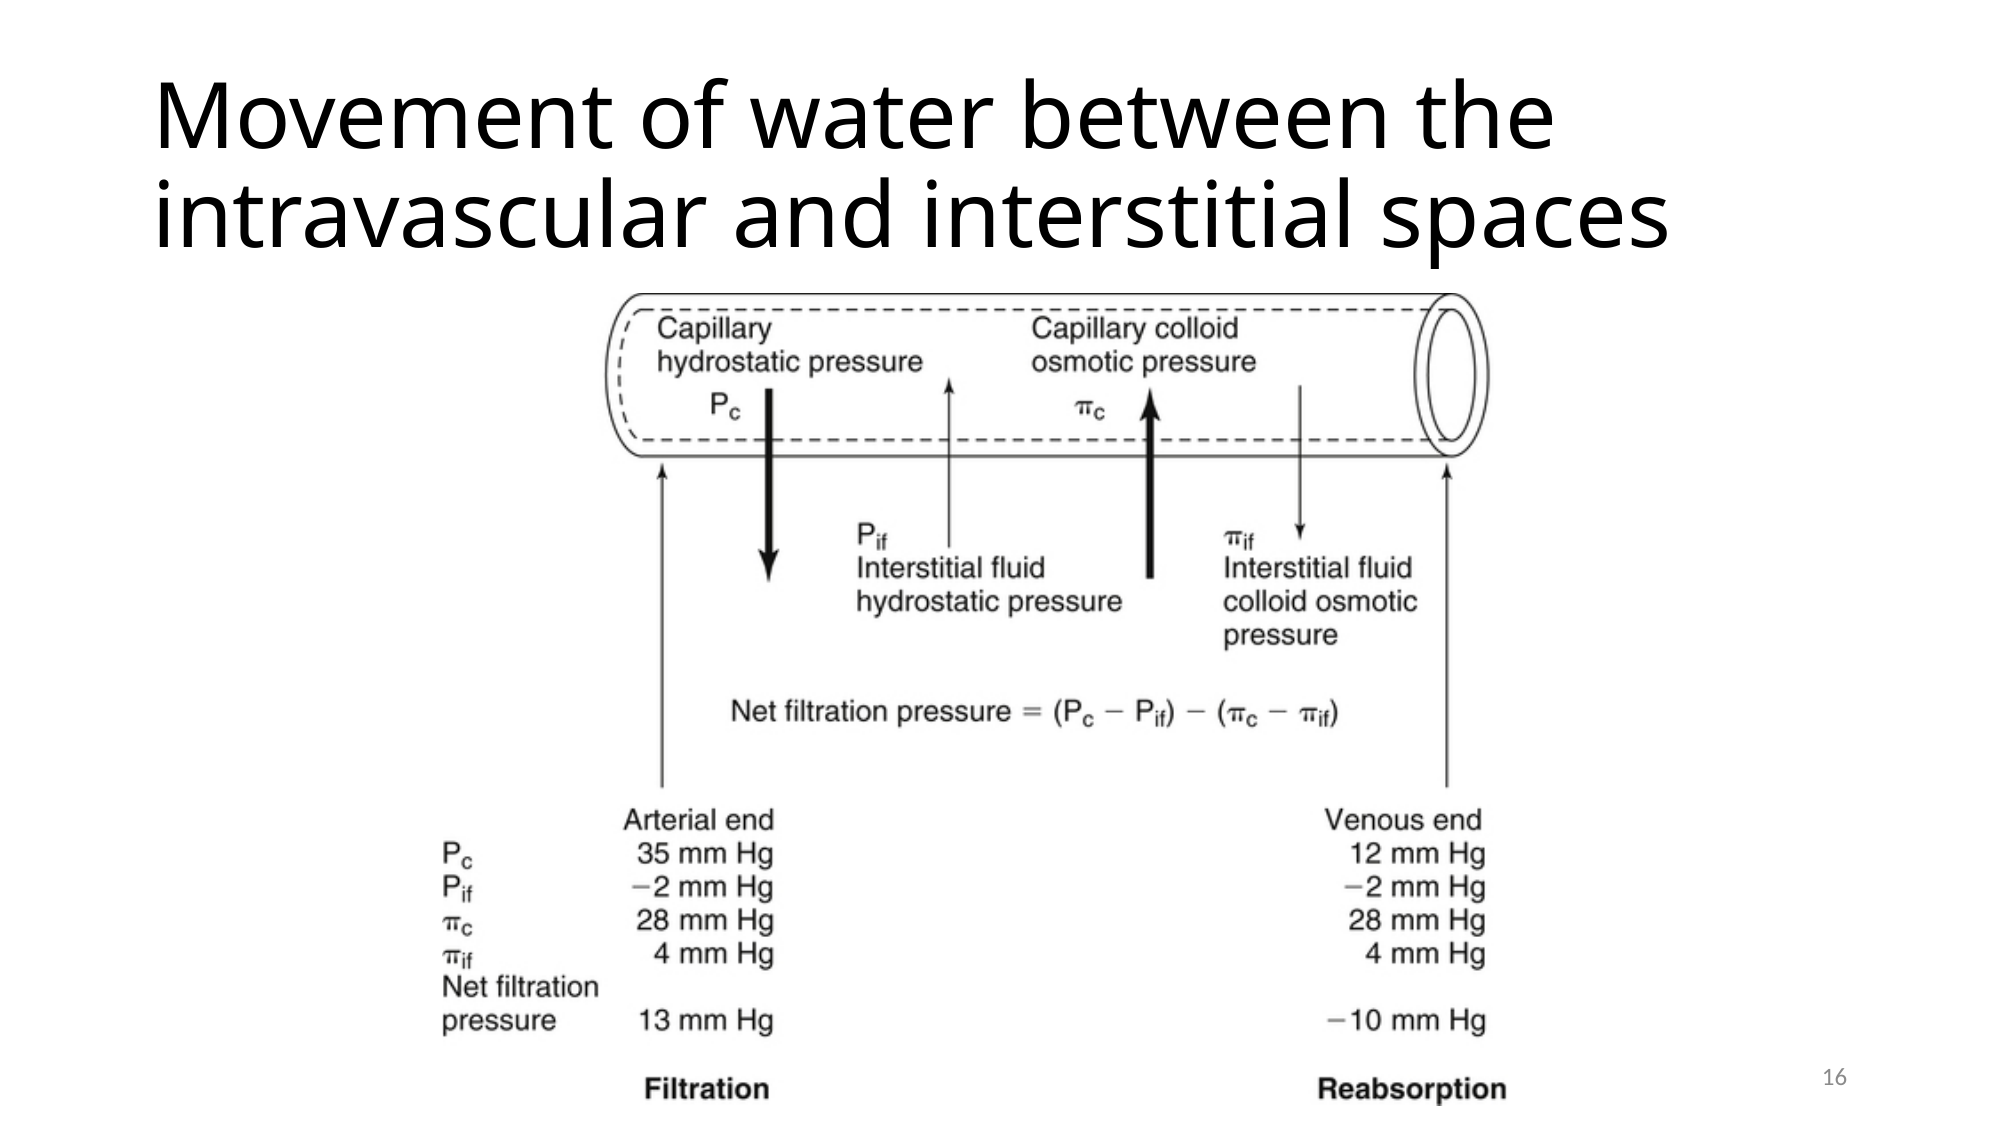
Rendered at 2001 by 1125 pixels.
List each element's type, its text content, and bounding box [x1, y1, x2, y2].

slide_number 16 [1508, 1045, 1863, 1106]
title Movement of water between the intravascular and interstitial spaces [137, 59, 1863, 278]
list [442, 293, 1508, 1106]
